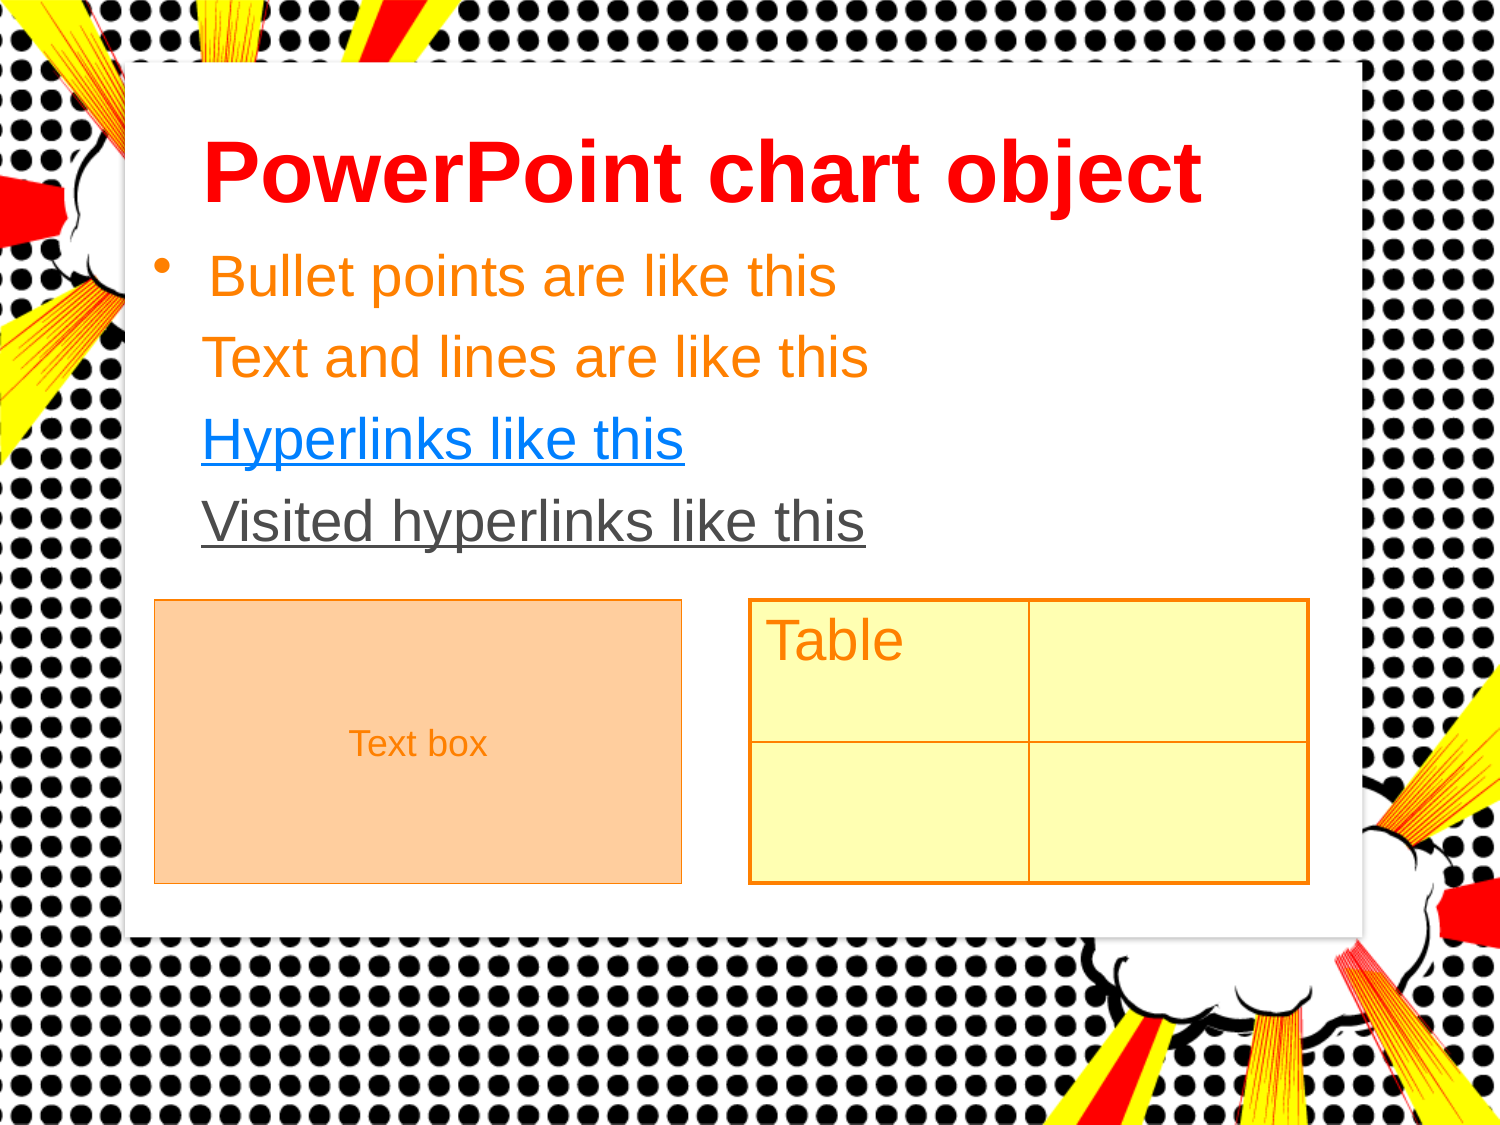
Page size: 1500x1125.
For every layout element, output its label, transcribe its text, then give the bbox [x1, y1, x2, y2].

list Bullet points are like this Text and lines are like this Hyperlinks like this Visited hyperlinks like this [137, 230, 950, 838]
text_box PowerPoint chart object [187, 108, 1275, 228]
picture [0, 0, 1500, 1125]
text_box [124, 62, 1363, 938]
table_header [1030, 602, 1306, 741]
table_cell [752, 743, 1028, 881]
text_box Text box [154, 599, 682, 884]
table_header Table [752, 602, 1028, 741]
table_cell [1030, 743, 1306, 881]
